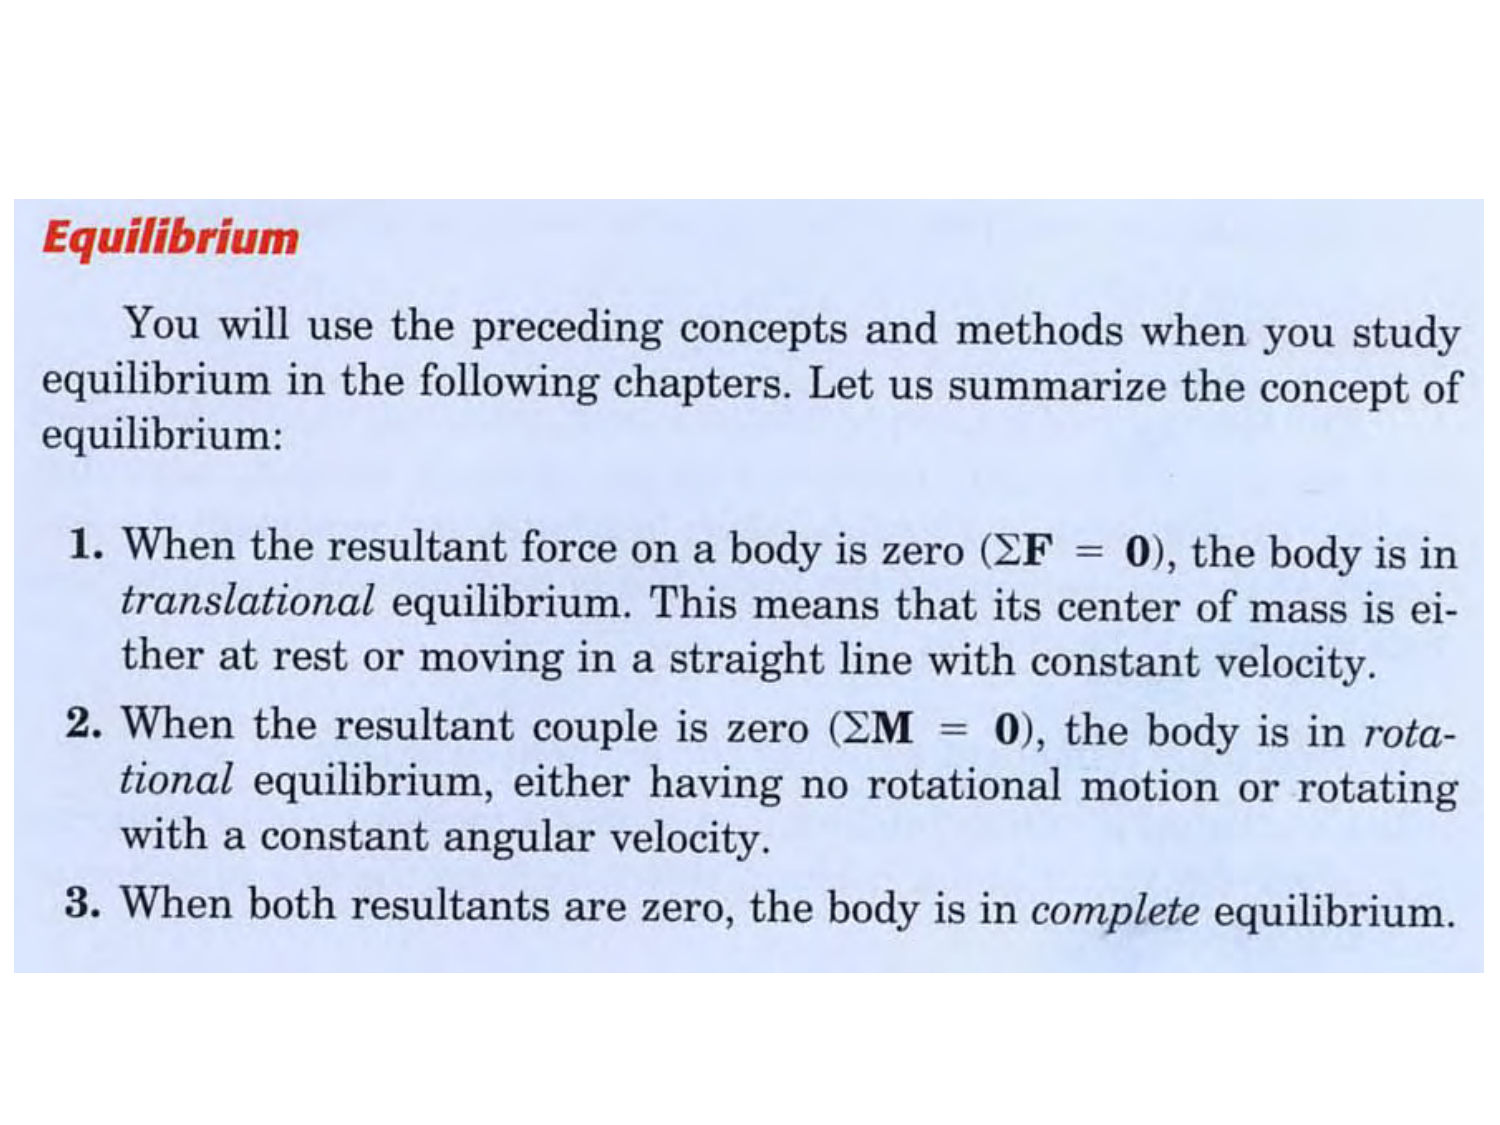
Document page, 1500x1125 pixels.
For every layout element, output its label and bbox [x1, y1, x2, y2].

list [14, 198, 1485, 973]
